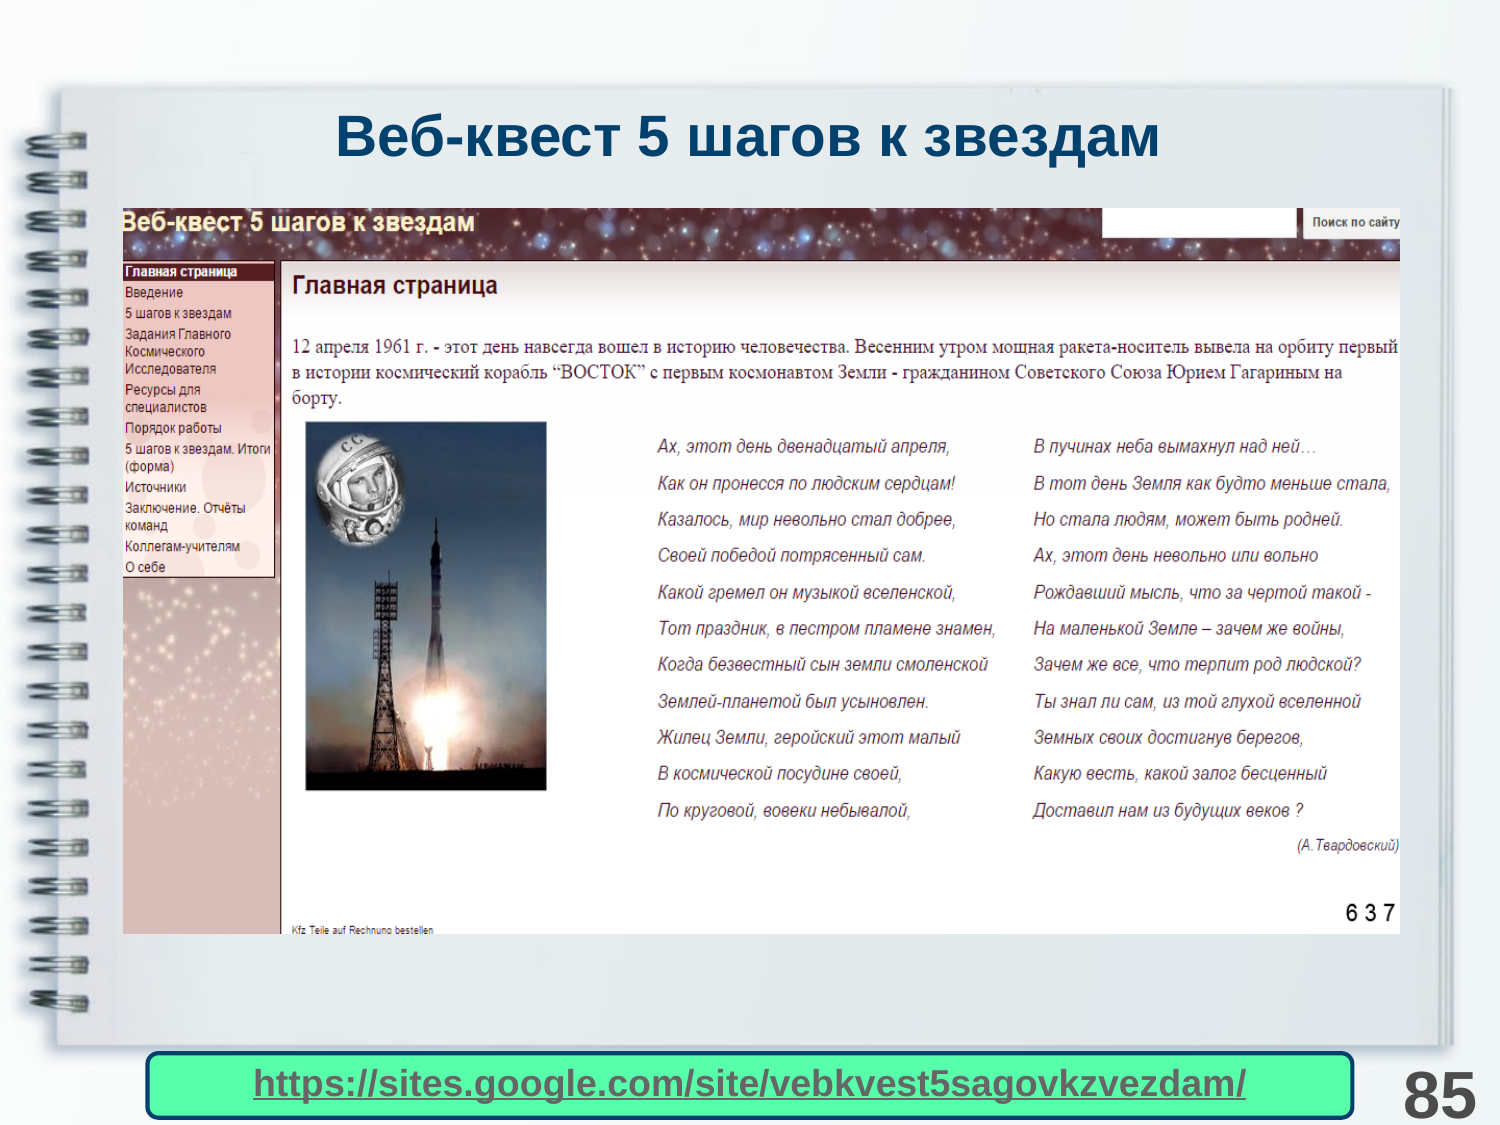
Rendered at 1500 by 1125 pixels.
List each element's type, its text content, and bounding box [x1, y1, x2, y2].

picture [0, 0, 1500, 1125]
text_box https://sites.google.com/site/vebkvest5sagovkzvezdam/ [145, 1051, 1355, 1120]
text_box Веб-квест 5 шагов к звездам [74, 90, 1424, 173]
slide_number 85 [1375, 1043, 1493, 1123]
